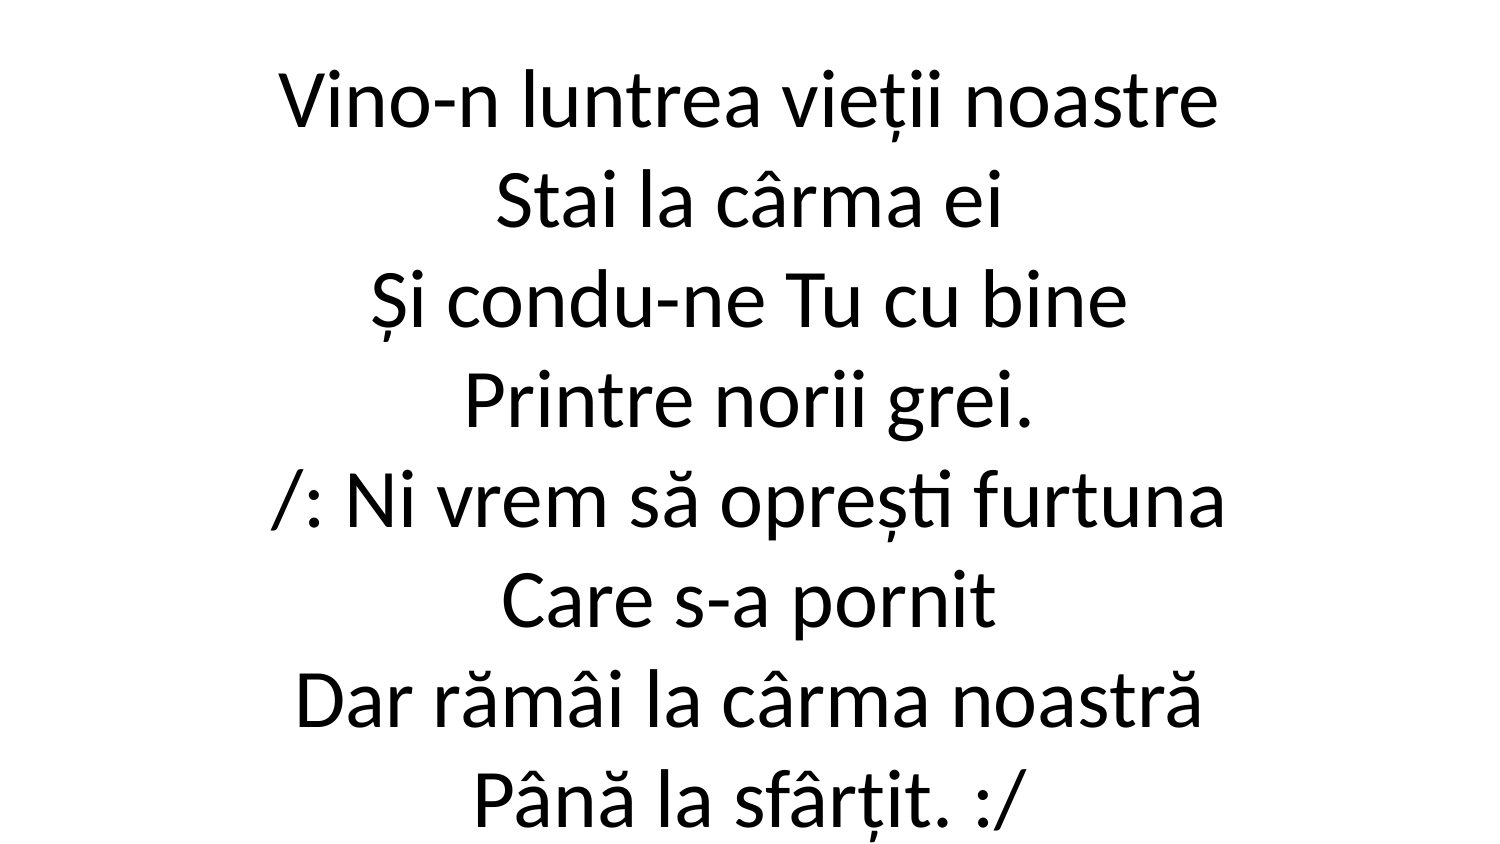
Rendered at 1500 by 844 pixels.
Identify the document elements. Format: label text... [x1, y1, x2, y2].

text_box Vino-n luntrea vieții noastre Stai la cârma ei Și condu-ne Tu cu bine Printre norii grei. /: Ni vrem să oprești furtuna Care s-a pornit Dar rămâi la cârma noastră Până la sfârțit. :/ [256, 0, 1243, 844]
